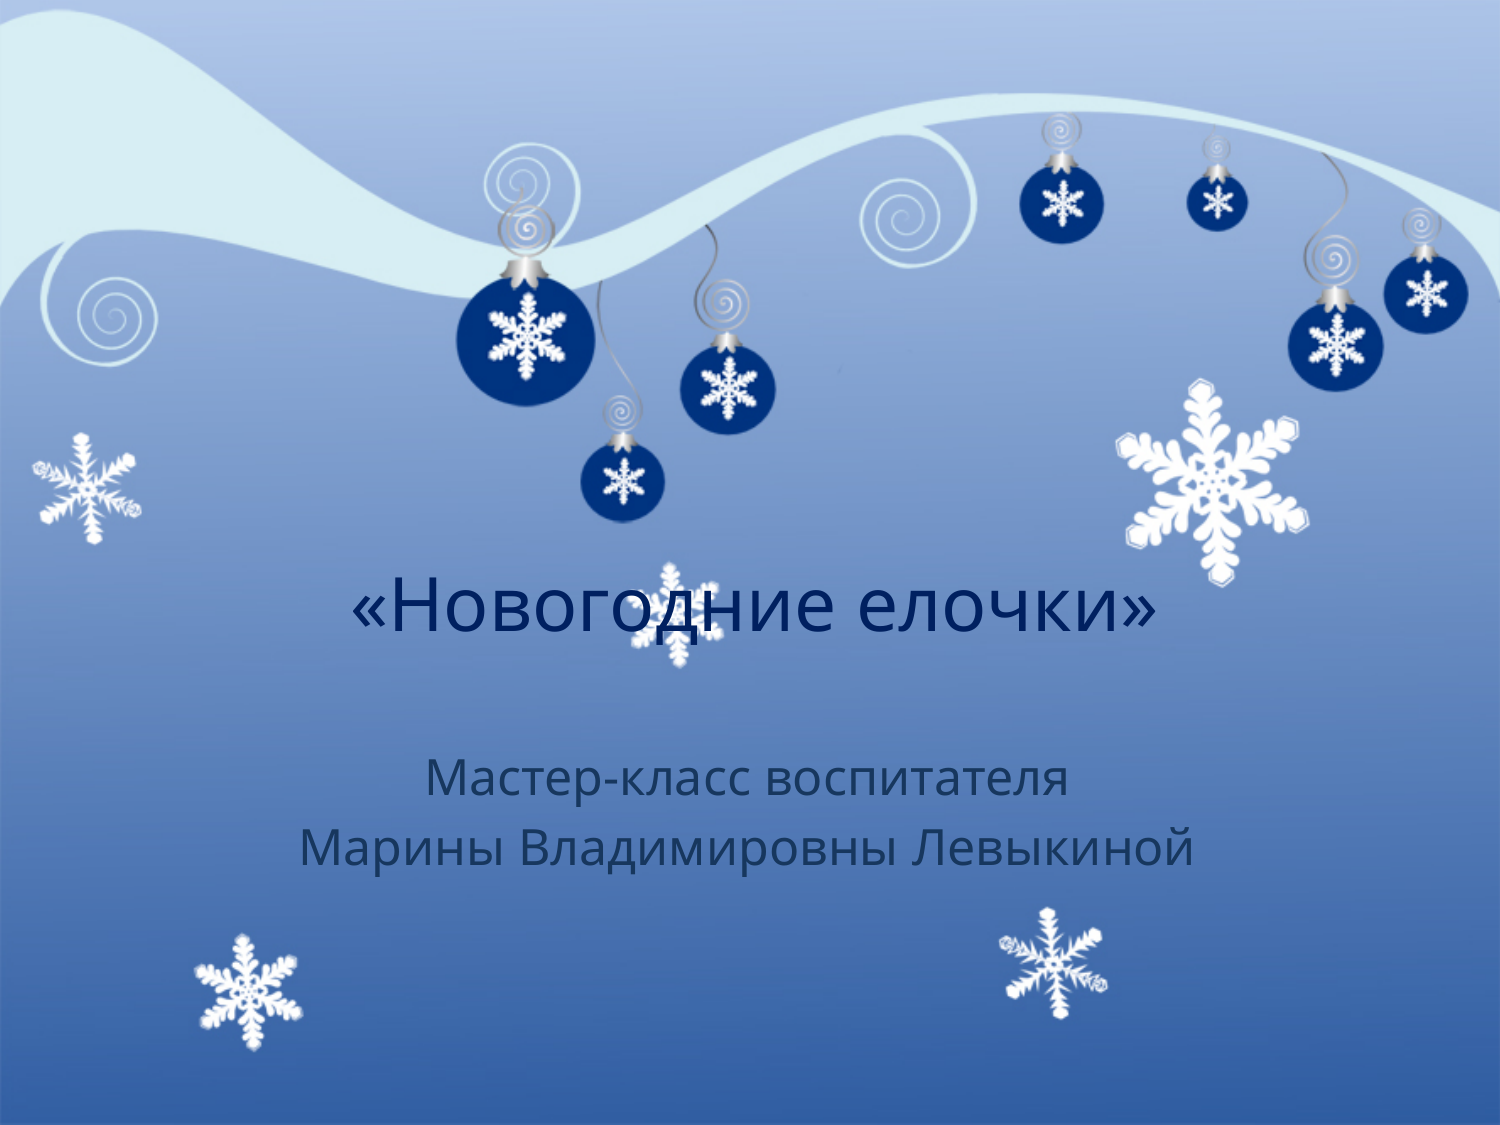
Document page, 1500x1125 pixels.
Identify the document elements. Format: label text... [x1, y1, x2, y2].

title «Новогодние елочки» [117, 480, 1393, 722]
picture [0, 0, 1500, 1125]
subtitle Мастер-класс воспитателя Марины Владимировны Левыкиной [222, 738, 1273, 1026]
